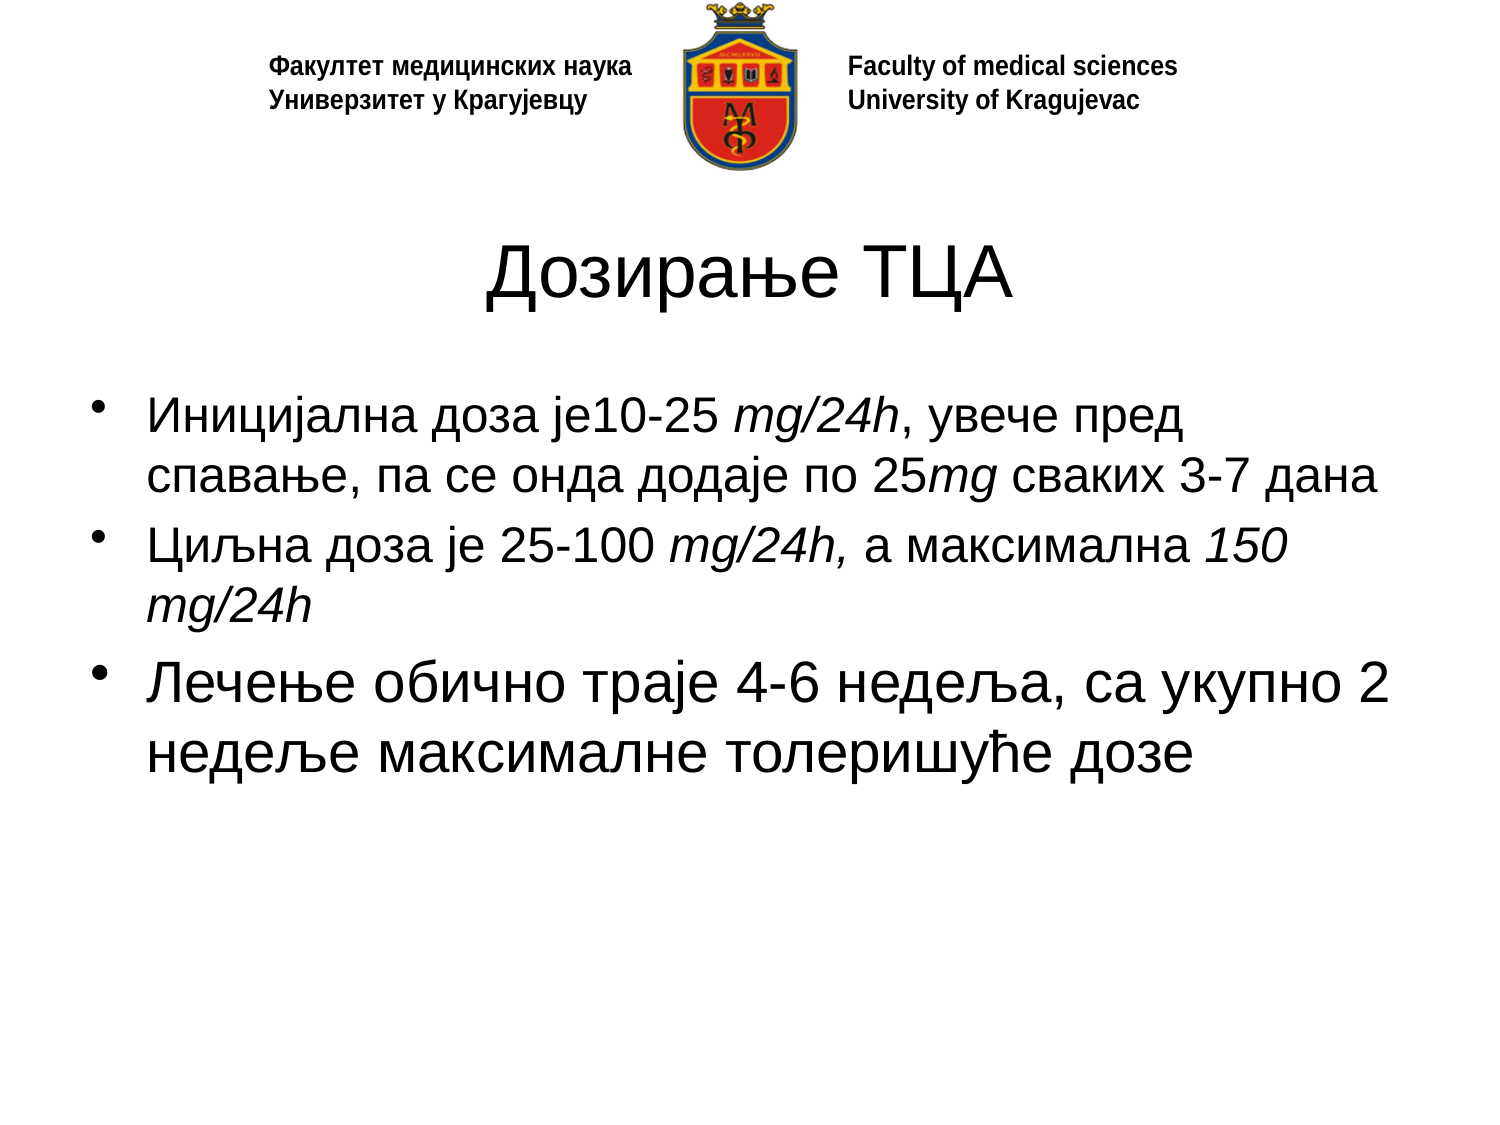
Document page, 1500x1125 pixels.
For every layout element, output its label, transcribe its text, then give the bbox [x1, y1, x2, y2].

title Дозирање ТЦА [74, 173, 1426, 362]
list Иницијална доза је10-25 mg/24h, увече пред спавање, па се онда додаје по 25mg сваких 3-7 дана Циљна доза је 25-100 mg/24h, а максимална 150 mg/24h Лечење обично траје 4-6 недеља, са укупно 2 недеље максималне толеришуће дозе [74, 374, 1426, 1118]
